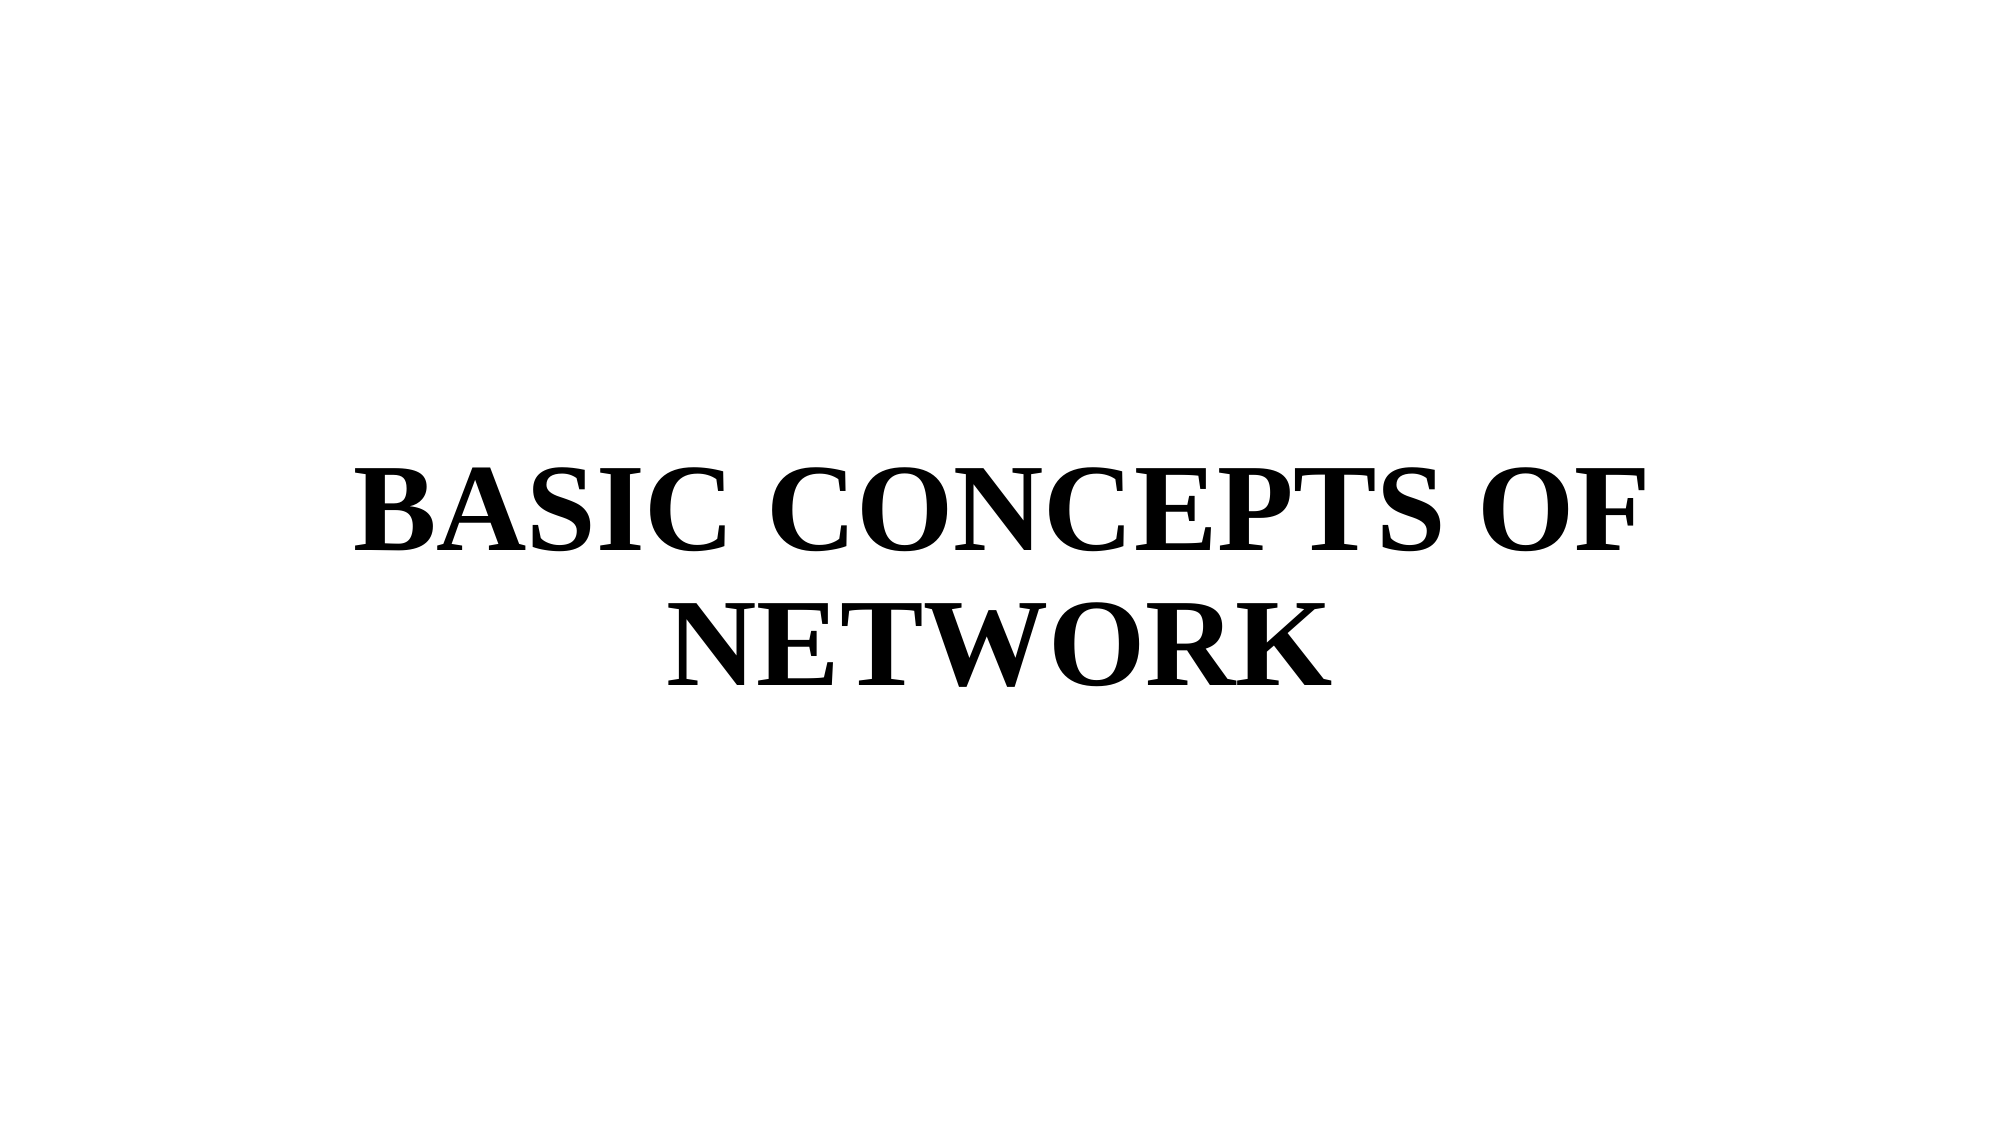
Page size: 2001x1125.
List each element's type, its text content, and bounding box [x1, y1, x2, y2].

title BASIC CONCEPTS OF NETWORK [249, 328, 1750, 721]
